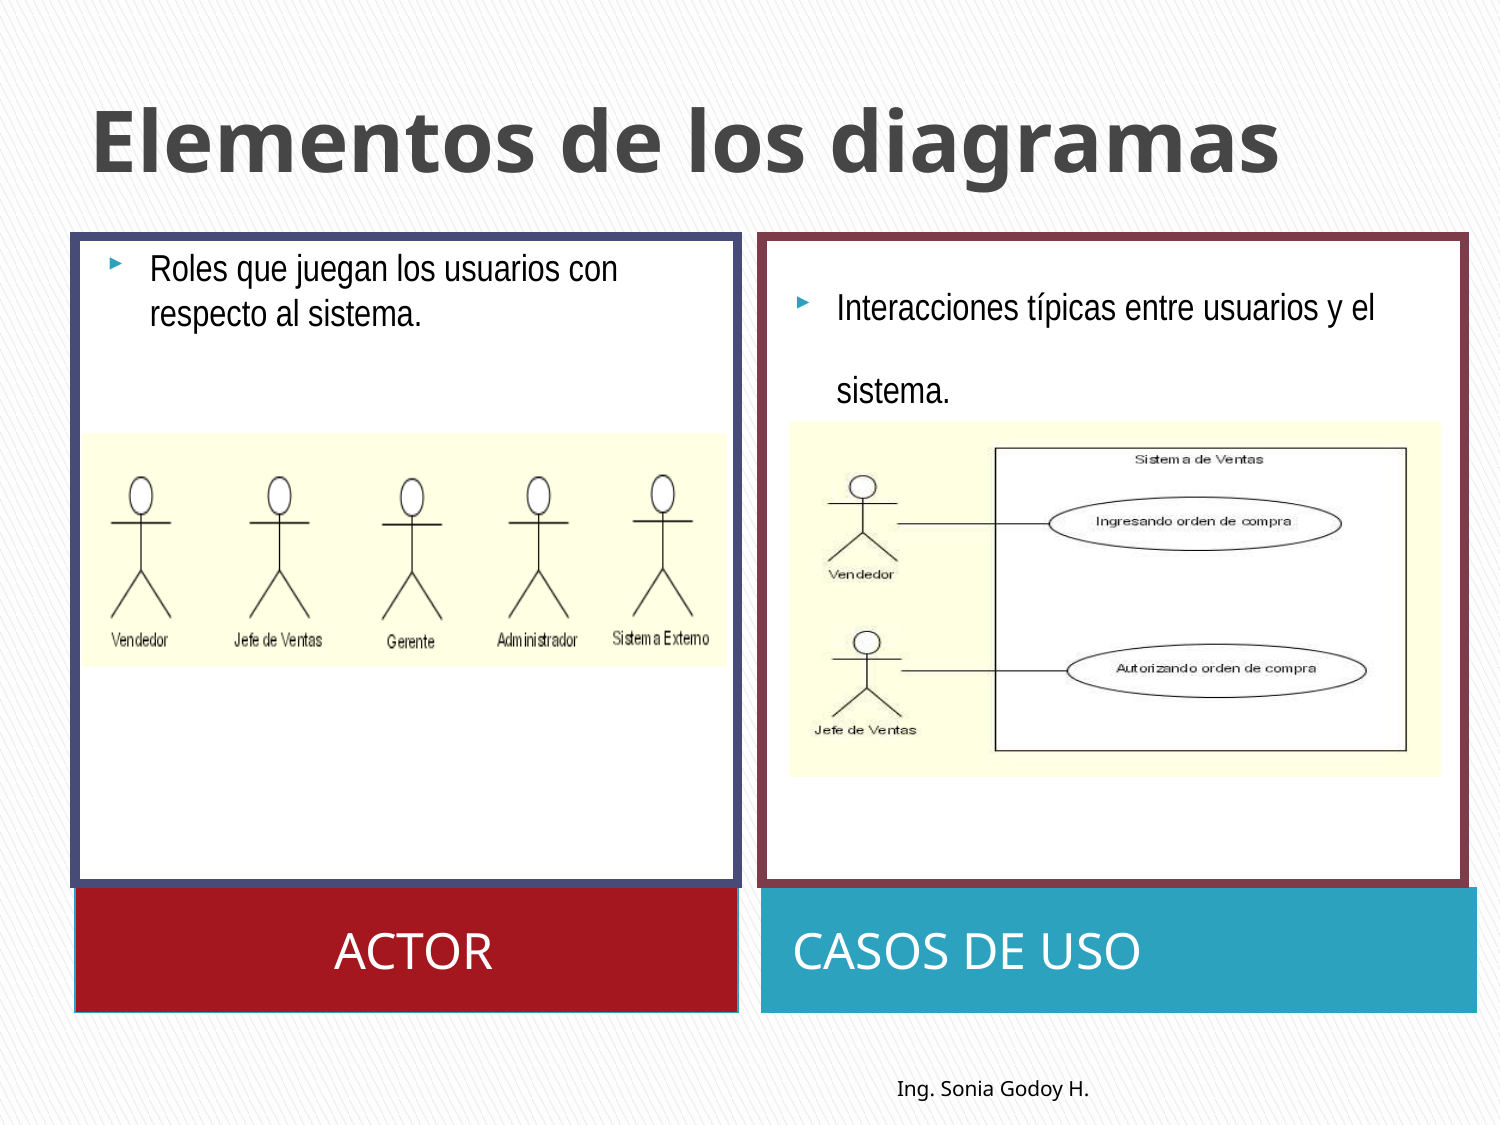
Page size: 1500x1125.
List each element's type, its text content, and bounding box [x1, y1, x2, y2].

title Elementos de los diagramas [75, 44, 1425, 233]
list Roles que juegan los usuarios con respecto al sistema. [70, 232, 742, 888]
picture [81, 433, 727, 667]
list Interacciones típicas entre usuarios y el sistema. [757, 232, 1469, 888]
list CASOS DE USO [761, 887, 1477, 1013]
picture [788, 421, 1442, 777]
footer Ing. Sonia Godoy H. [718, 1051, 1105, 1112]
list ACTOR [74, 888, 739, 1013]
